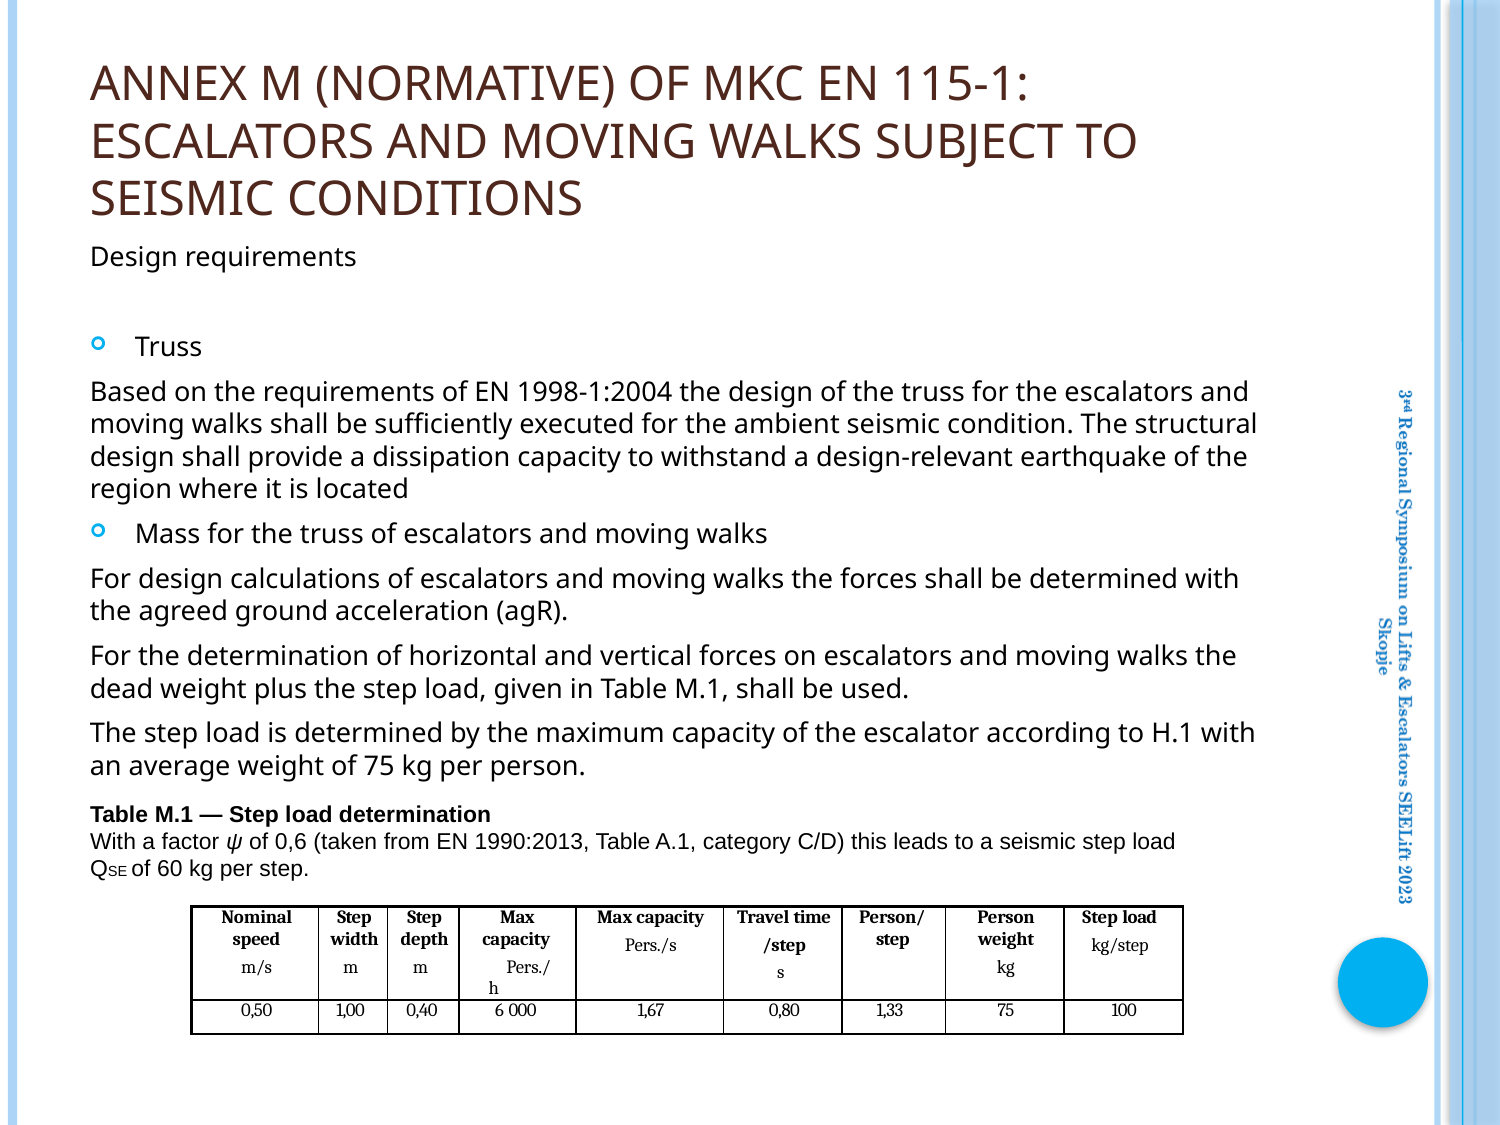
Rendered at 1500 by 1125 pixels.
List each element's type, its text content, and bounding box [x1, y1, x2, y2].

table_cell 0,80 [724, 1001, 841, 1033]
list Design requirements Truss Based on the requirements of EN 1998-1:2004 the design of the truss for the escalators and moving walks shall be sufficiently executed for the ambient seismic condition. The structural design shall provide a dissipation capacity to withstand a design-relevant earthquake of the region where it is located Mass for the truss of escalators and moving walks For design calculations of escalators and moving walks the forces shall be determined with the agreed ground acceleration (agR). For the determination of horizontal and vertical forces on escalators and moving walks the dead weight plus the step load, given in Table M.1, shall be used. The step load is determined by the maximum capacity of the escalator according to H.1 with an average weight of 75 kg per person. [75, 232, 1300, 1062]
table_header Max capacity Pers./s [577, 908, 723, 999]
table_cell 75 [946, 1001, 1063, 1033]
table_header Person weight kg [946, 908, 1063, 999]
table_cell 0,40 [388, 1001, 458, 1033]
table_cell 0,50 [193, 1001, 318, 1033]
table_cell 100 [1065, 1001, 1182, 1033]
table_header Step load kg/step [1065, 908, 1182, 999]
table_header Max capacity Pers./h [460, 908, 575, 999]
picture [1364, 350, 1426, 945]
table_cell 1,33 [843, 1001, 945, 1033]
table_cell 1,67 [577, 1001, 723, 1033]
text_box Table M.1 — Step load determination With a factor ψ of 0,6 (taken from EN 1990:2013, Table A.1, category C/D) this leads to a seismic step load QSE of 60 kg per step. [74, 791, 1224, 889]
table_header Travel time /step s [724, 908, 841, 999]
table_header Step depth m [388, 908, 458, 999]
table_cell 6 000 [460, 1001, 575, 1033]
table_cell 1,00 [319, 1001, 387, 1033]
table_header Nominal speed m/s [193, 908, 318, 999]
table_header Person/ step [843, 908, 945, 999]
table_header Step width m [319, 908, 387, 999]
title Annex M (normative) of MKC EN 115-1: Escalators and moving walks subject to seismic conditions [75, 45, 1300, 232]
